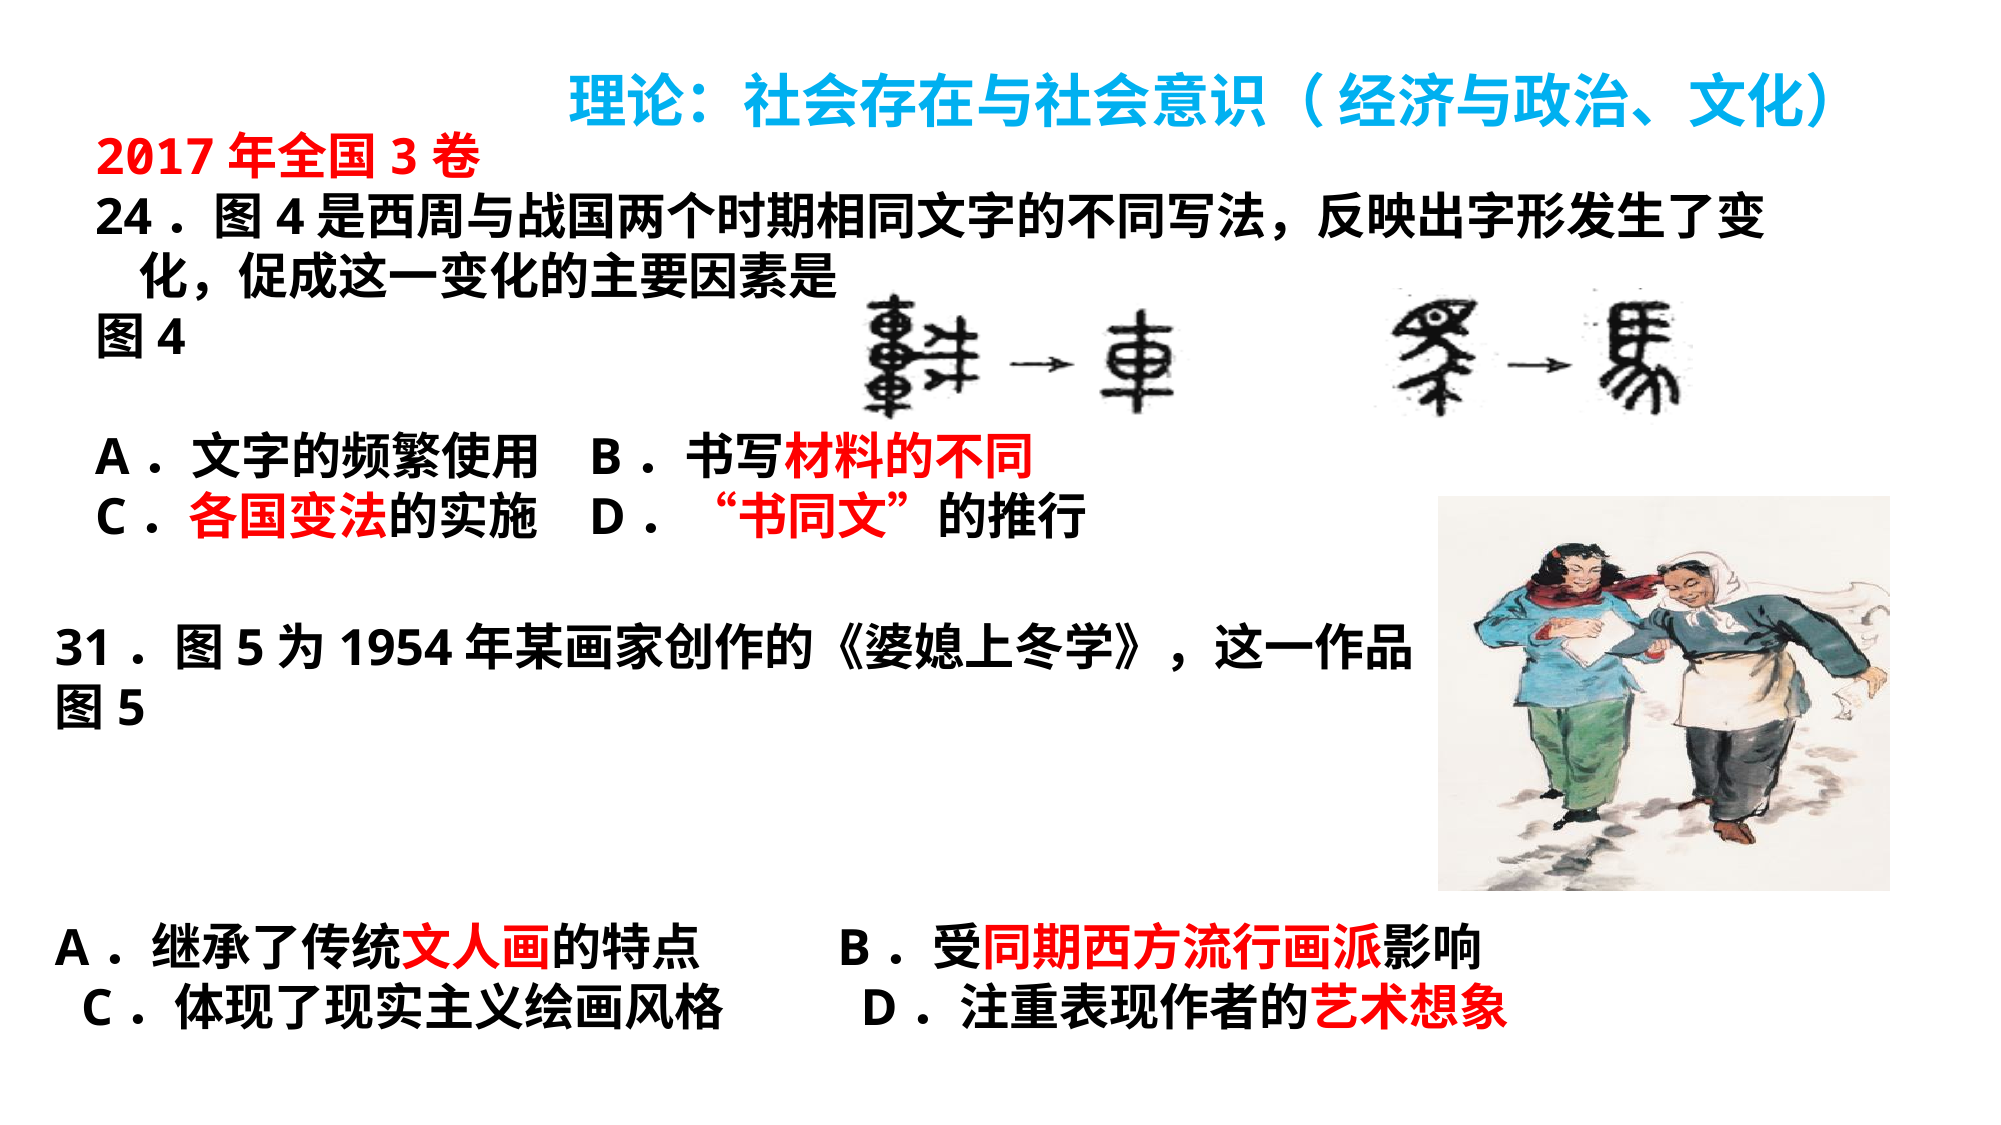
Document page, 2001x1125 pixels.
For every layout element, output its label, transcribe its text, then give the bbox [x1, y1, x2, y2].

picture [1438, 496, 1890, 891]
picture [849, 288, 1693, 425]
text_box 2017年全国3卷 24．图4是西周与战国两个时期相同文字的不同写法，反映出字形发生了变化，促成这一变化的主要因素是 图4 A．文字的频繁使用 B．书写材料的不同 C．各国变法的实施 D．“书同文”的推行 [80, 117, 1825, 608]
text_box 理论：社会存在与社会意识（ 经济与政治、文化） [553, 57, 1945, 142]
text_box 31．图5为1954年某画家创作的《婆媳上冬学》，这一作品 图5 A．继承了传统文人画的特点 B．受同期西方流行画派影响 C．体现了现实主义绘画风格 D．注重表现作者的艺术想象 [40, 608, 1960, 1044]
